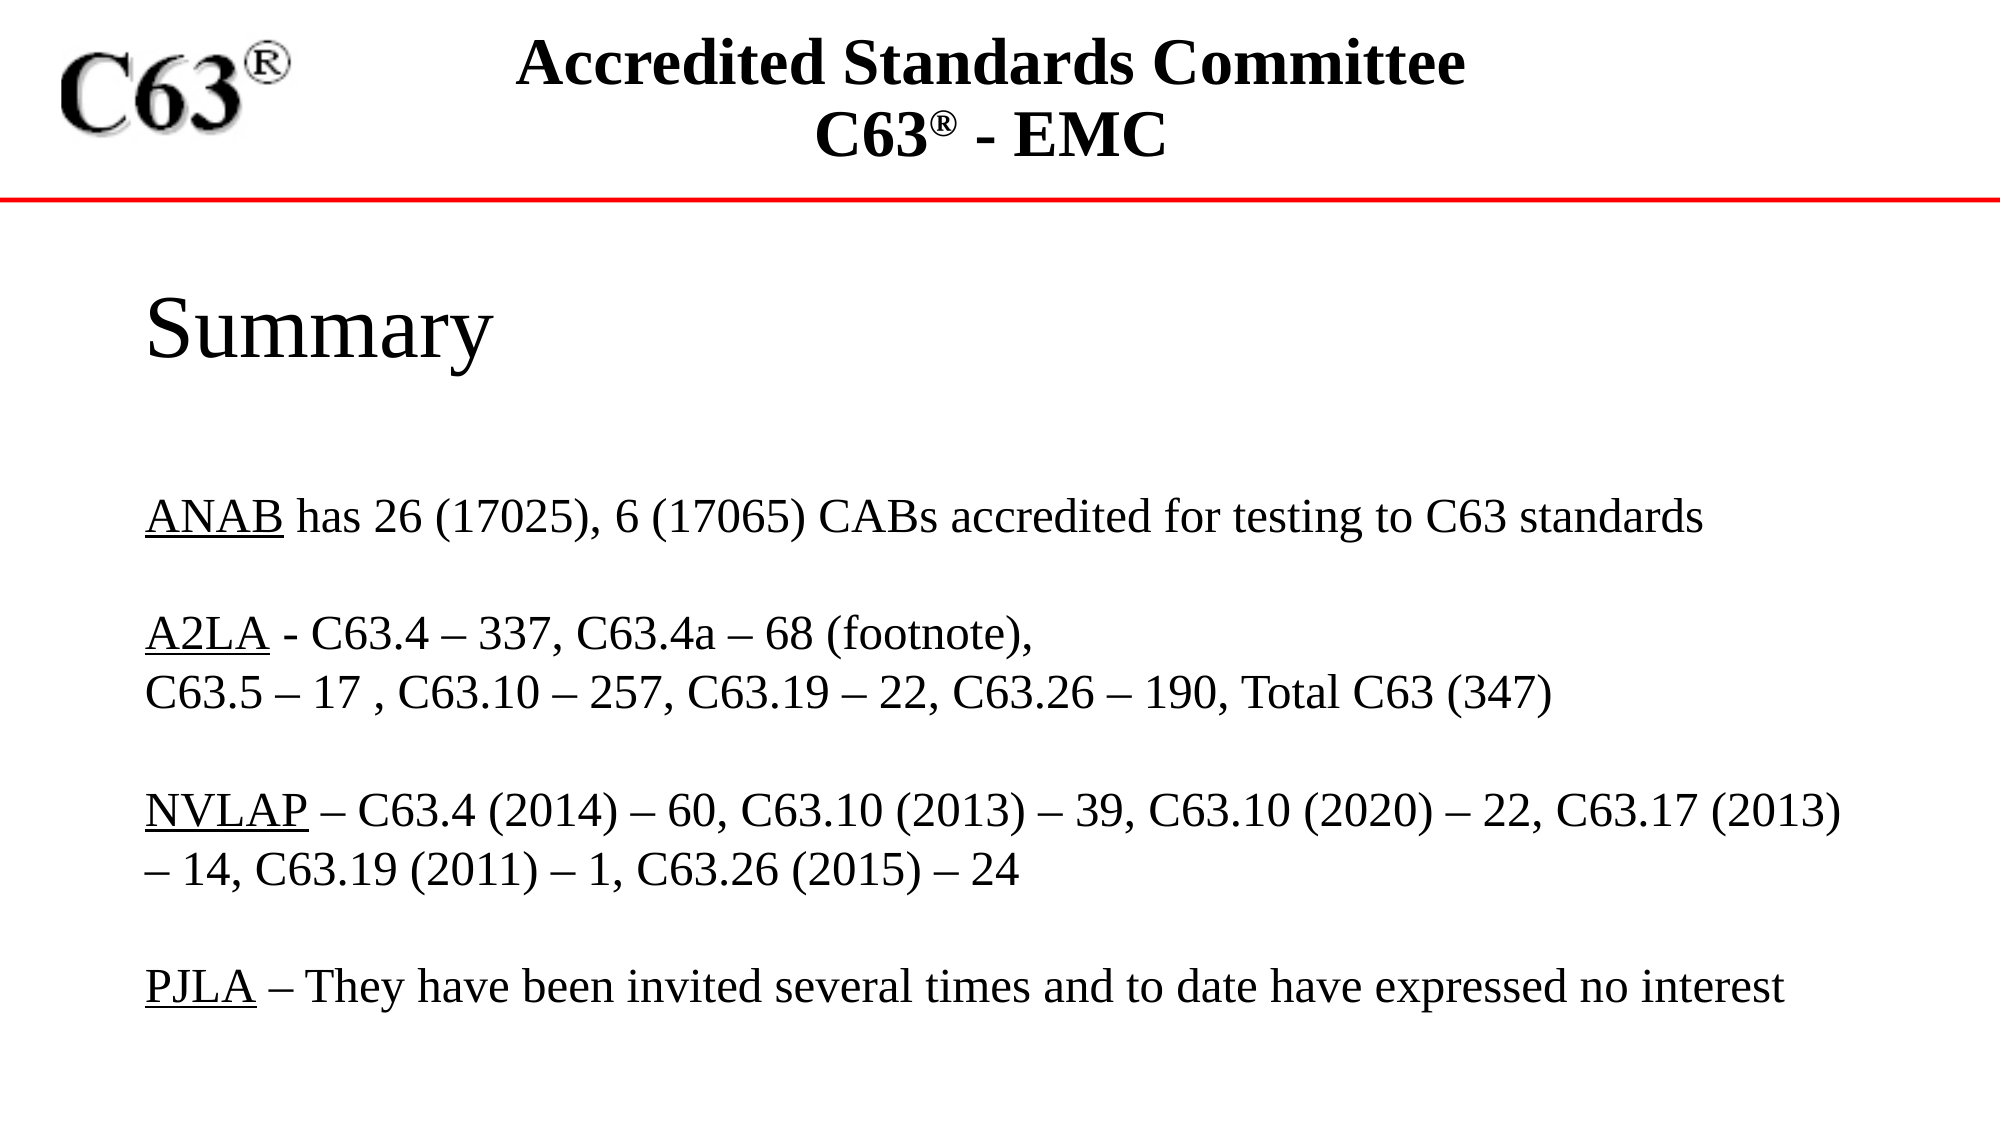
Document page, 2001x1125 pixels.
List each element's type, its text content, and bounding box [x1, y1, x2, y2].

title Summary ANAB has 26 (17025), 6 (17065) CABs accredited for testing to C63 standards A2LA - C63.4 – 337, C63.4a – 68 (footnote), C63.5 – 17 , C63.10 – 257, C63.19 – 22, C63.26 – 190, Total C63 (347) NVLAP – C63.4 (2014) – 60, C63.10 (2013) – 39, C63.10 (2020) – 22, C63.17 (2013) – 14, C63.19 (2011) – 1, C63.26 (2015) – 24 PJLA – They have been invited several times and to date have expressed no interest [136, 256, 1863, 1024]
picture [61, 29, 299, 155]
